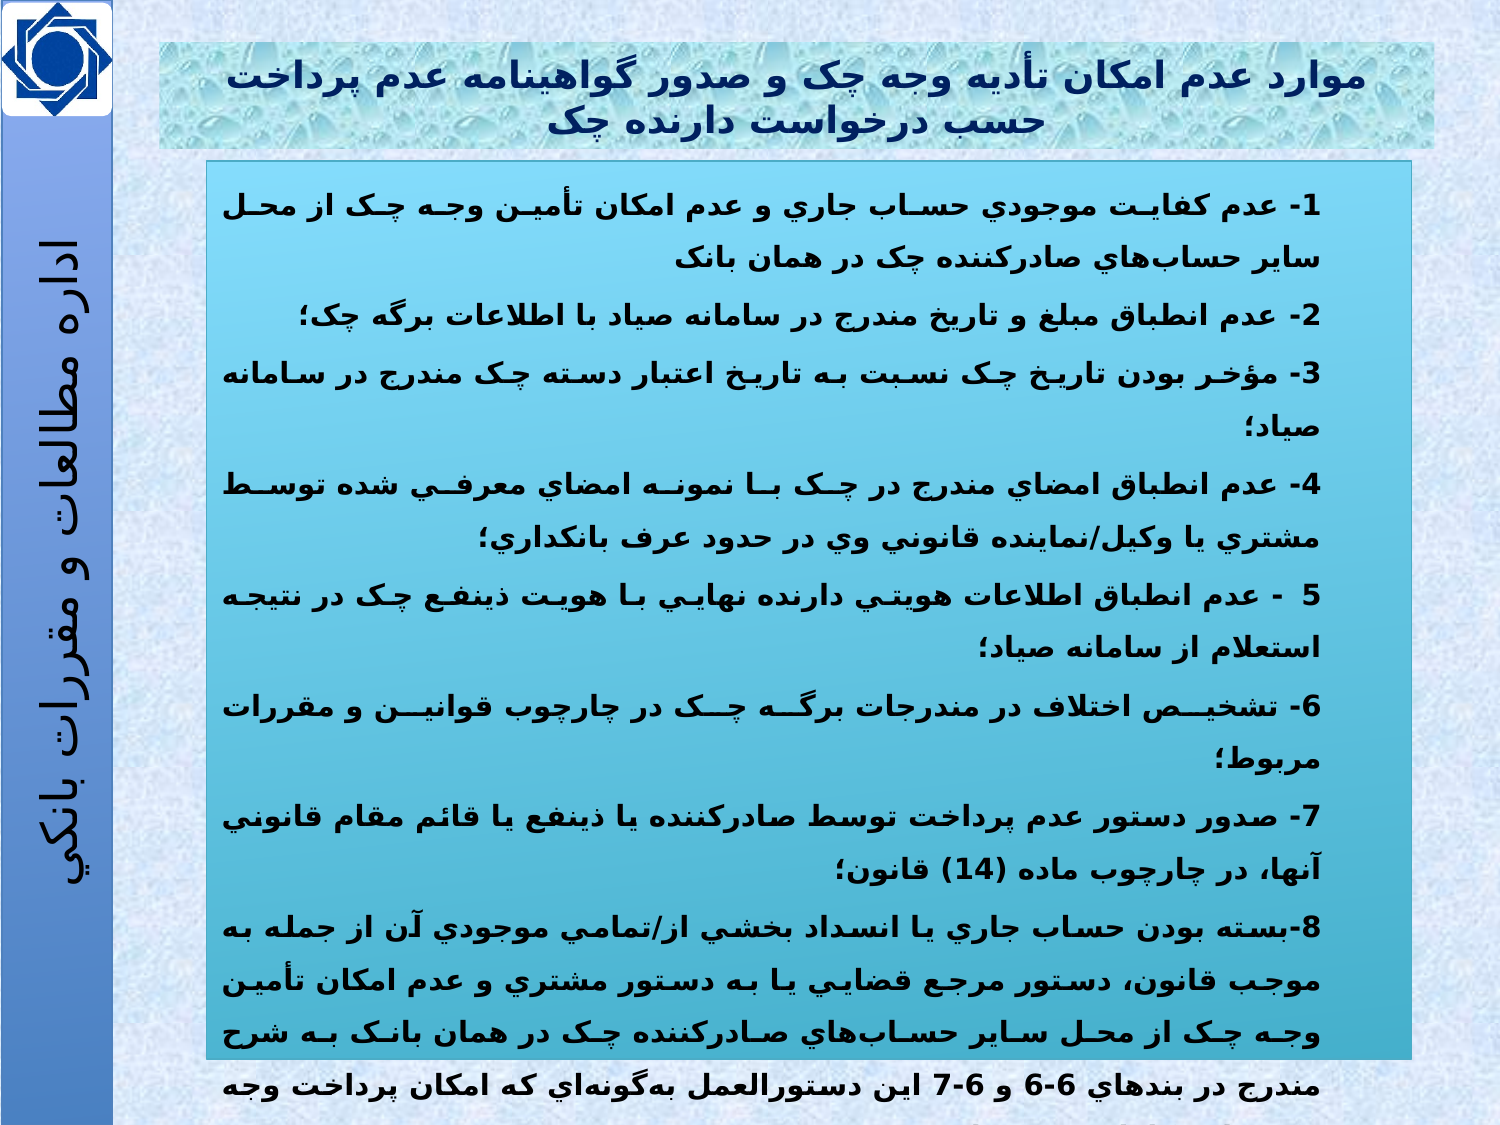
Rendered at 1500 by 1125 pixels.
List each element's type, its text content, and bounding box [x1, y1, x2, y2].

title موارد عدم امکان تأديه وجه چک و صدور گواهينامه عدم پرداخت حسب درخواست دارنده چک [159, 42, 1435, 149]
subtitle 1- عدم کفايت موجودي حساب جاري و عدم امکان تأمين وجه چک از محل ساير حساب‌هاي صادرکننده چک در همان بانک 2- عدم انطباق مبلغ و تاريخ مندرج در سامانه صياد با اطلاعات برگه چک؛ 3- مؤخر بودن تاريخ چک نسبت به تاريخ اعتبار دسته چک مندرج در سامانه صياد؛ 4- عدم انطباق امضاي مندرج در چک با نمونه امضاي معرفي شده توسط مشتري يا وکيل/نماينده قانوني وي در حدود عرف بانکداري؛ 5 - عدم انطباق اطلاعات هويتي دارنده نهايي با هويت ذينفع چک در نتيجه استعلام از سامانه صياد؛ 6- تشخيص اختلاف در مندرجات برگه چک در چارچوب قوانين و مقررات مربوط؛ 7- صدور دستور عدم پرداخت توسط صادرکننده يا ذينفع يا قائم مقام قانوني آنها، در چارچوب ماده (14) قانون؛ 8-بسته بودن حساب جاري يا انسداد بخشي ‌از/تمامي موجودي آن از جمله به موجب قانون، دستور مرجع قضايي يا به دستور مشتري و عدم امکان تأمين وجه چک از محل ساير حساب‌هاي صادرکننده چک در همان بانک به شرح مندرج در بندهاي 6-6 و 6-7 اين دستورالعمل به‌گونه‌اي که امکان پرداخت وجه چک بطور کامل ميسر نباشد؛ 9- قلم‌خوردگي در متن چک (درصورت فقدان ظهرنويسي مرتبط با تصحيح قلم‌خوردگي)؛ 10- ساير موارد به موجب قوانين و مقررات موضوعه؛ [206, 160, 1412, 1060]
picture [0, 0, 1500, 1125]
